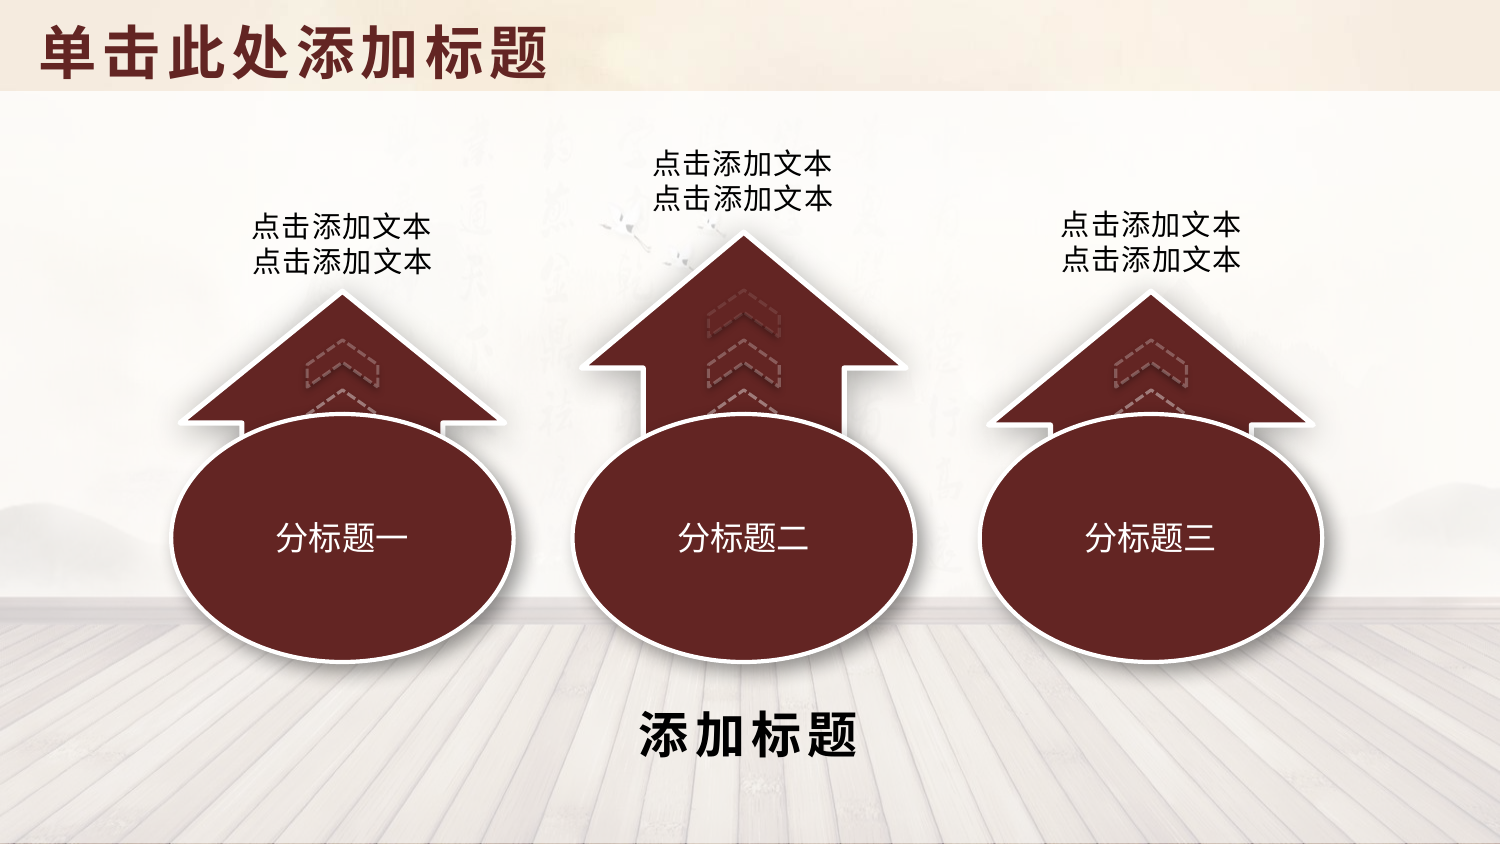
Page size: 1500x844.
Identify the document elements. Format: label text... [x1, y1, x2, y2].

text_box 点击添加文本点击添加文本 [225, 200, 460, 286]
text_box 添加标题 [564, 696, 933, 772]
text_box [570, 502, 918, 665]
text_box 点击添加文本点击添加文本 [1034, 198, 1269, 284]
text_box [581, 231, 907, 558]
text_box 单击此处添加标题 [23, 8, 564, 94]
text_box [179, 290, 506, 558]
picture [0, 0, 1500, 91]
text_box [988, 290, 1314, 558]
text_box 点击添加文本点击添加文本 [625, 137, 861, 223]
text_box [977, 504, 1325, 665]
text_box [169, 505, 516, 665]
